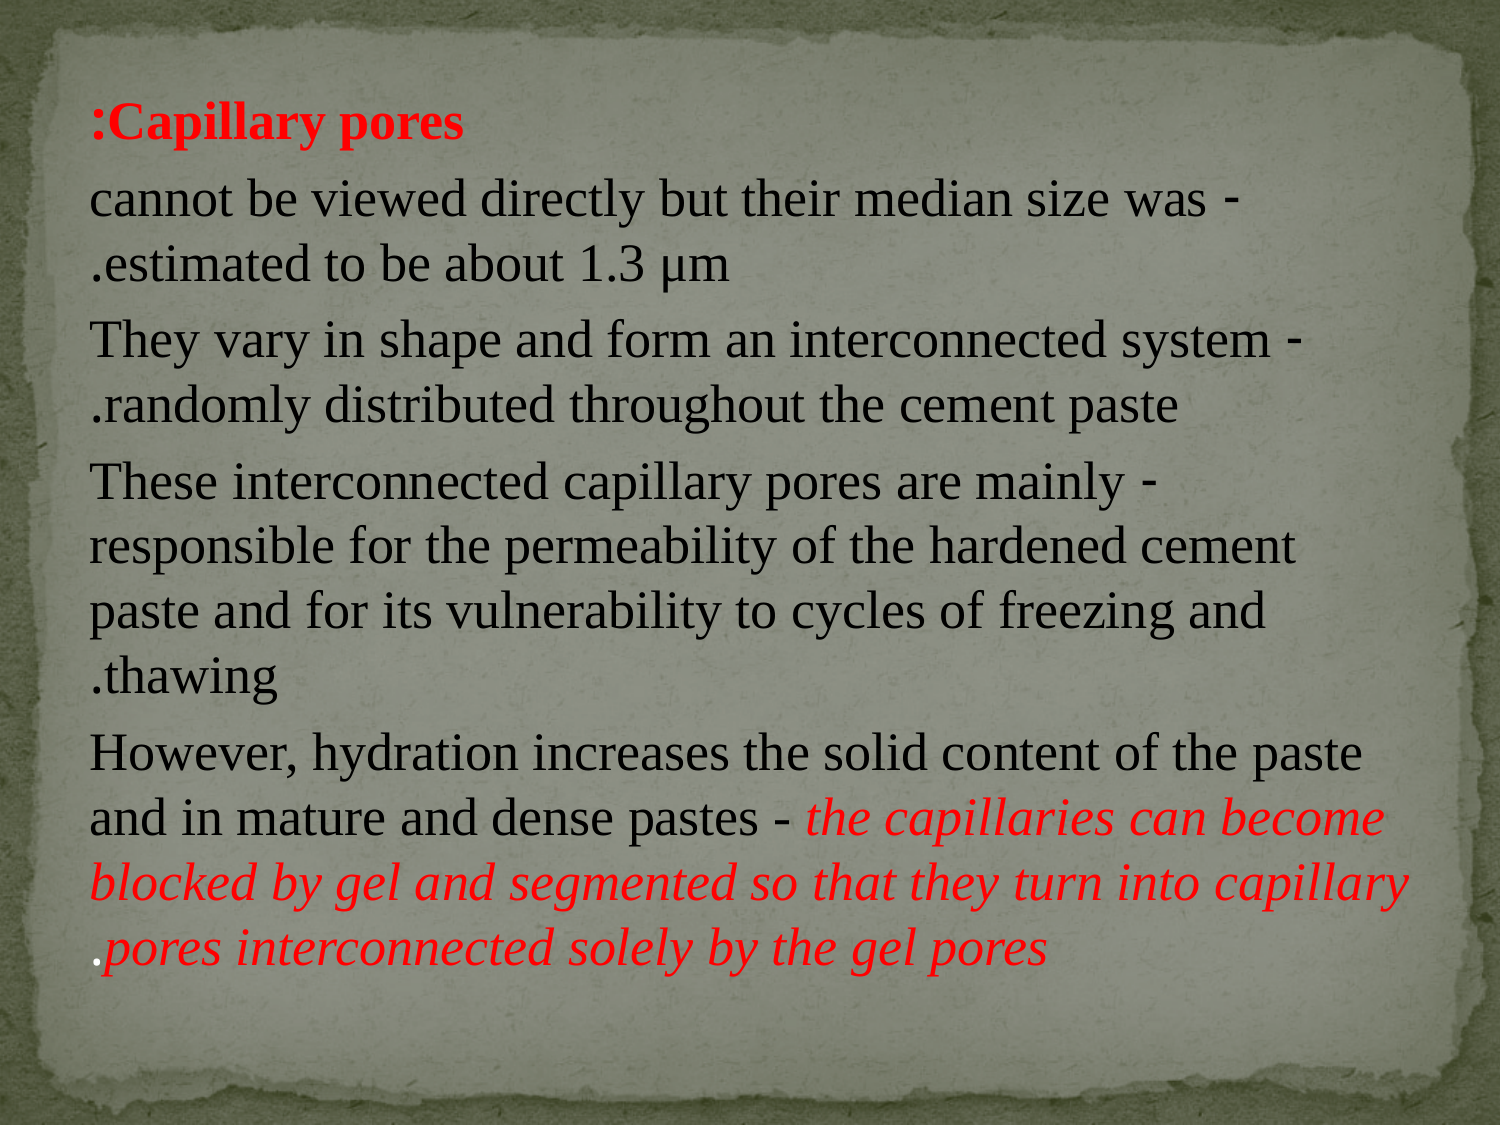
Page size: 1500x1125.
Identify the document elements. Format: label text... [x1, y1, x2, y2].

list Capillary pores: - cannot be viewed directly but their median size was estimated to be about 1.3 μm. - They vary in shape and form an interconnected system randomly distributed throughout the cement paste. - These interconnected capillary pores are mainly responsible for the permeability of the hardened cement paste and for its vulnerability to cycles of freezing and thawing. However, hydration increases the solid content of the paste and in mature and dense pastes - the capillaries can become blocked by gel and segmented so that they turn into capillary pores interconnected solely by the gel pores. [75, 78, 1425, 1000]
